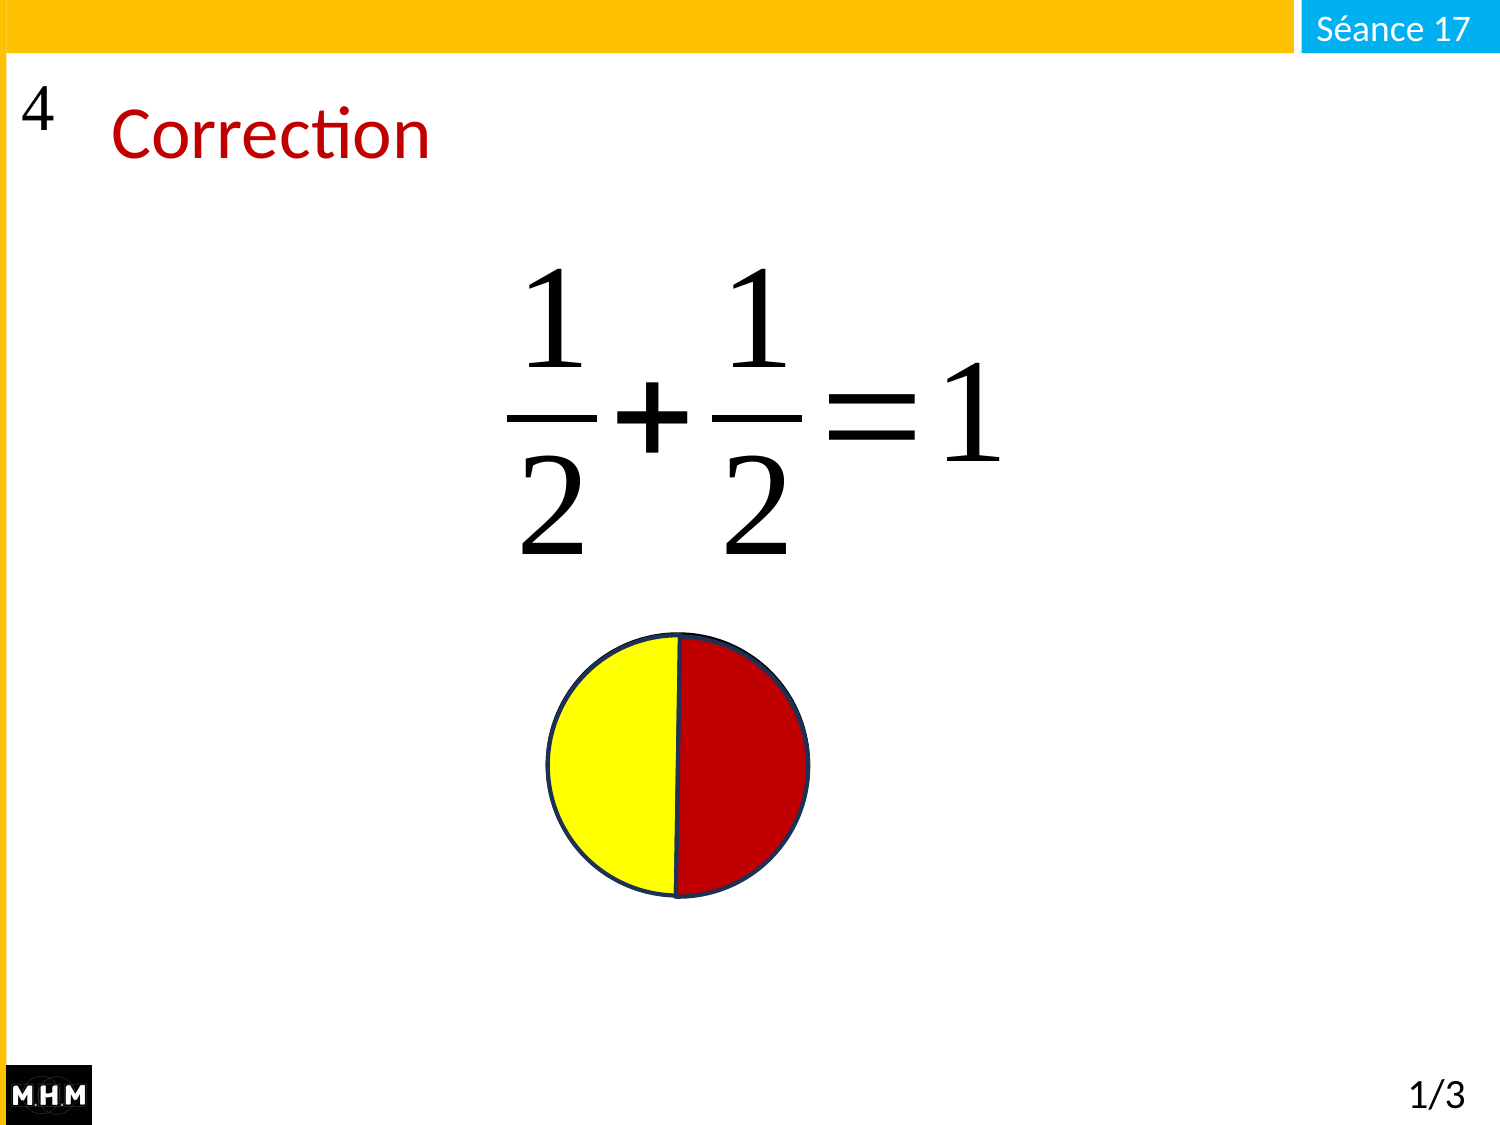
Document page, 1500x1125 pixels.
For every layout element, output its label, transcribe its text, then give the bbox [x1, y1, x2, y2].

list 1/3 [1373, 1064, 1500, 1125]
title Correction [96, 60, 1391, 208]
picture [6, 1065, 92, 1125]
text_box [547, 634, 809, 896]
